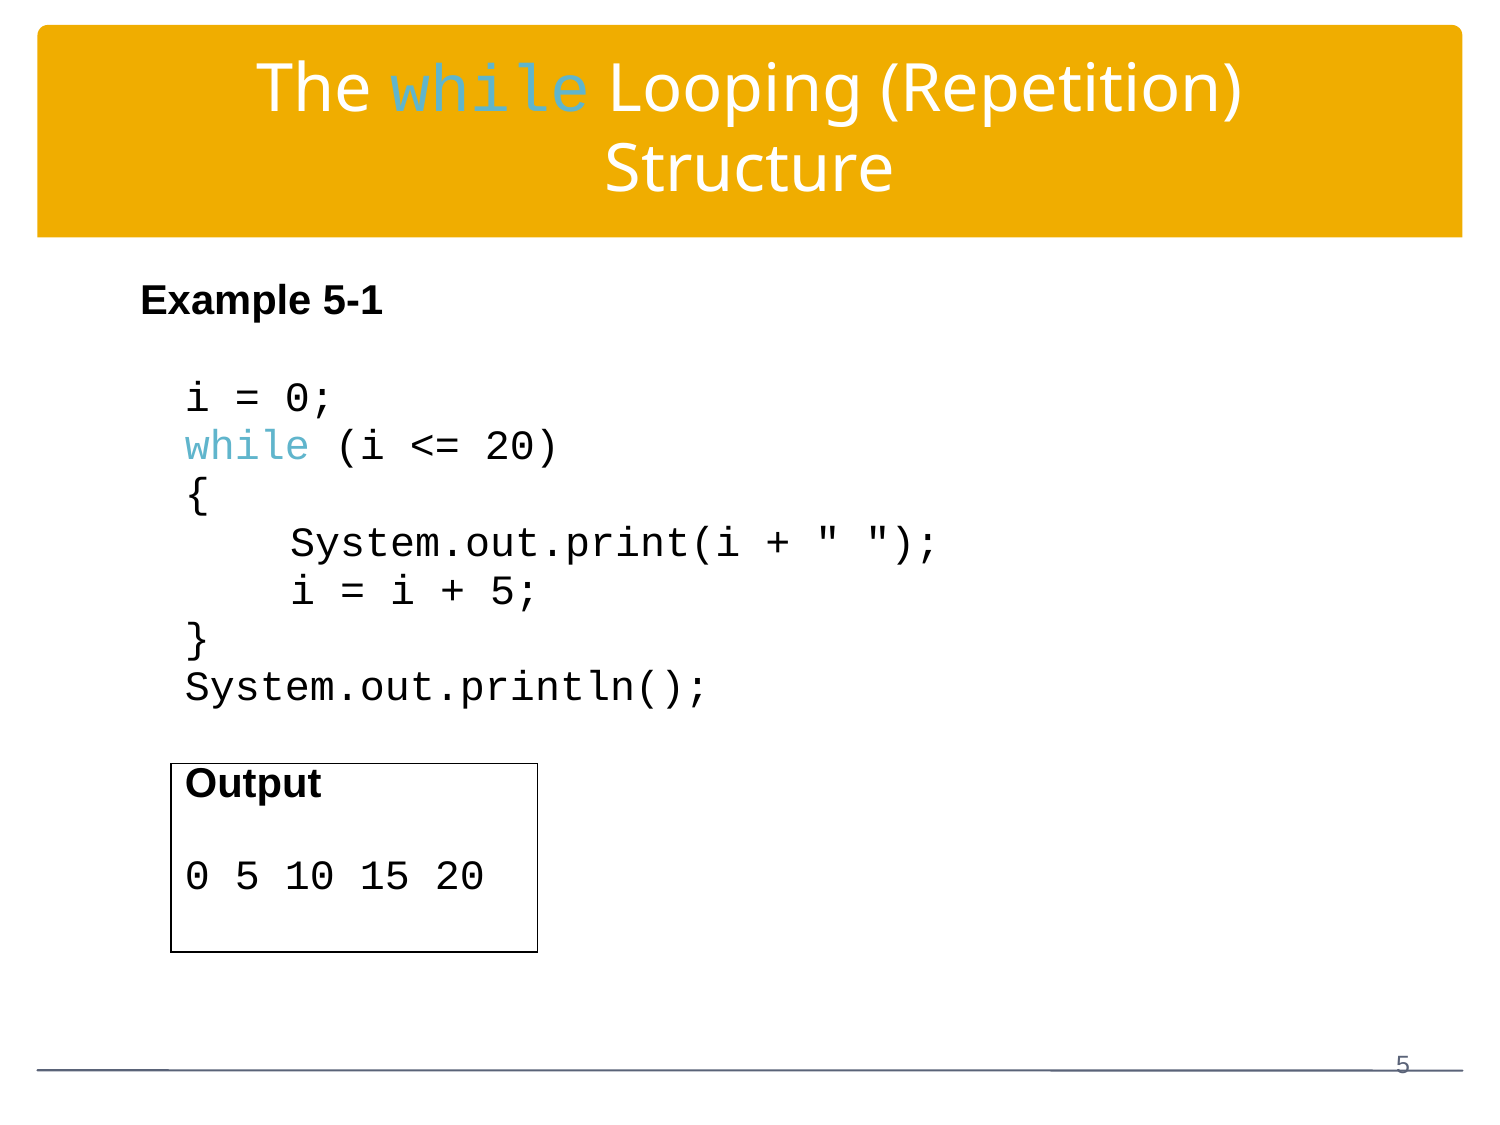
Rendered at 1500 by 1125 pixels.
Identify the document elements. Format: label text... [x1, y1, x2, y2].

list Example 5-1 i = 0; while (i <= 20) { System.out.print(i + " "); i = i + 5; } System.out.println(); Output 0 5 10 15 20 [124, 274, 1438, 1026]
title The while Looping (Repetition) Structure [112, 62, 1388, 188]
slide_number 5 [1074, 1024, 1425, 1103]
text_box [171, 763, 538, 953]
